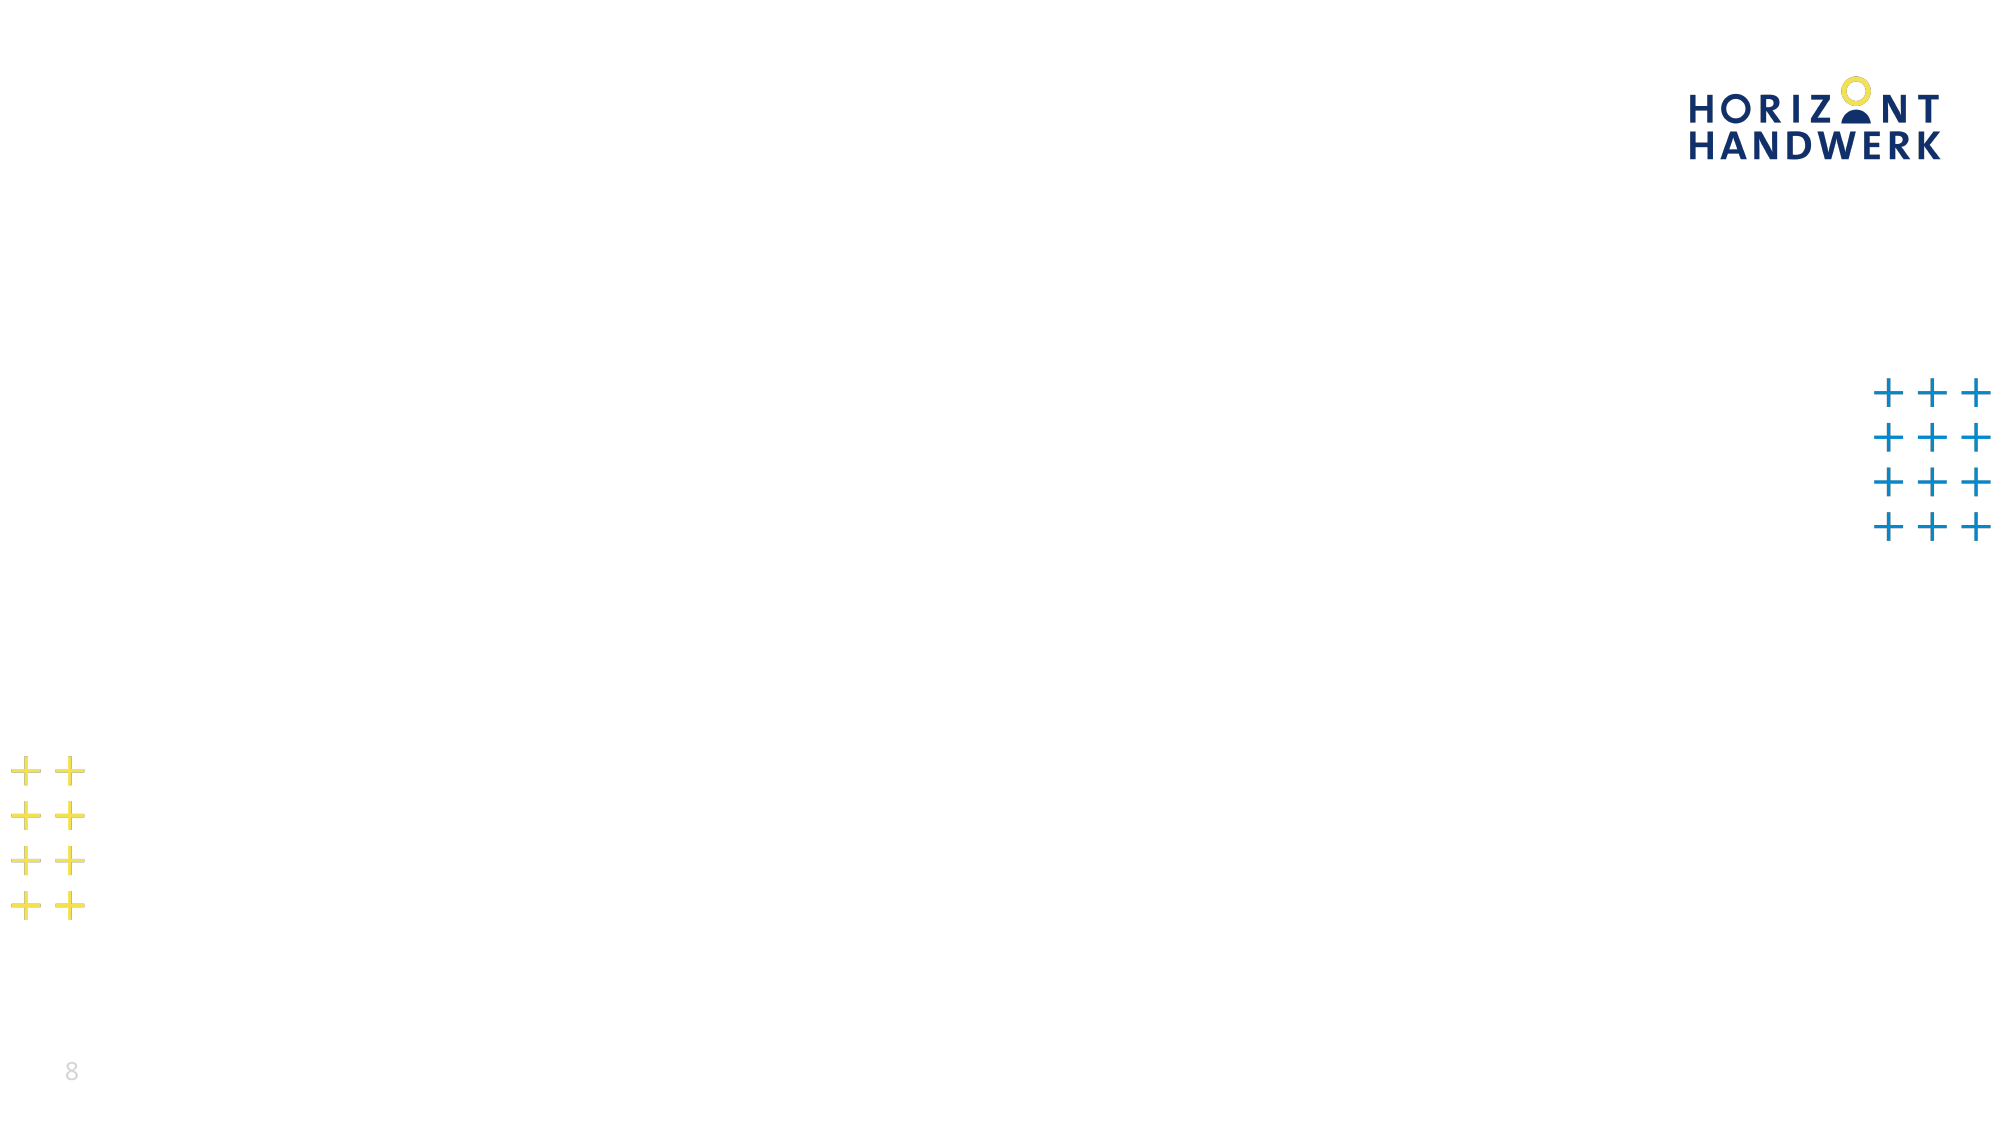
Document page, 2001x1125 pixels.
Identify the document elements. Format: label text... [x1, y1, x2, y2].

slide_number 8 [25, 1042, 119, 1103]
picture [1868, 372, 2001, 547]
picture [0, 750, 90, 926]
picture [1683, 73, 1945, 167]
